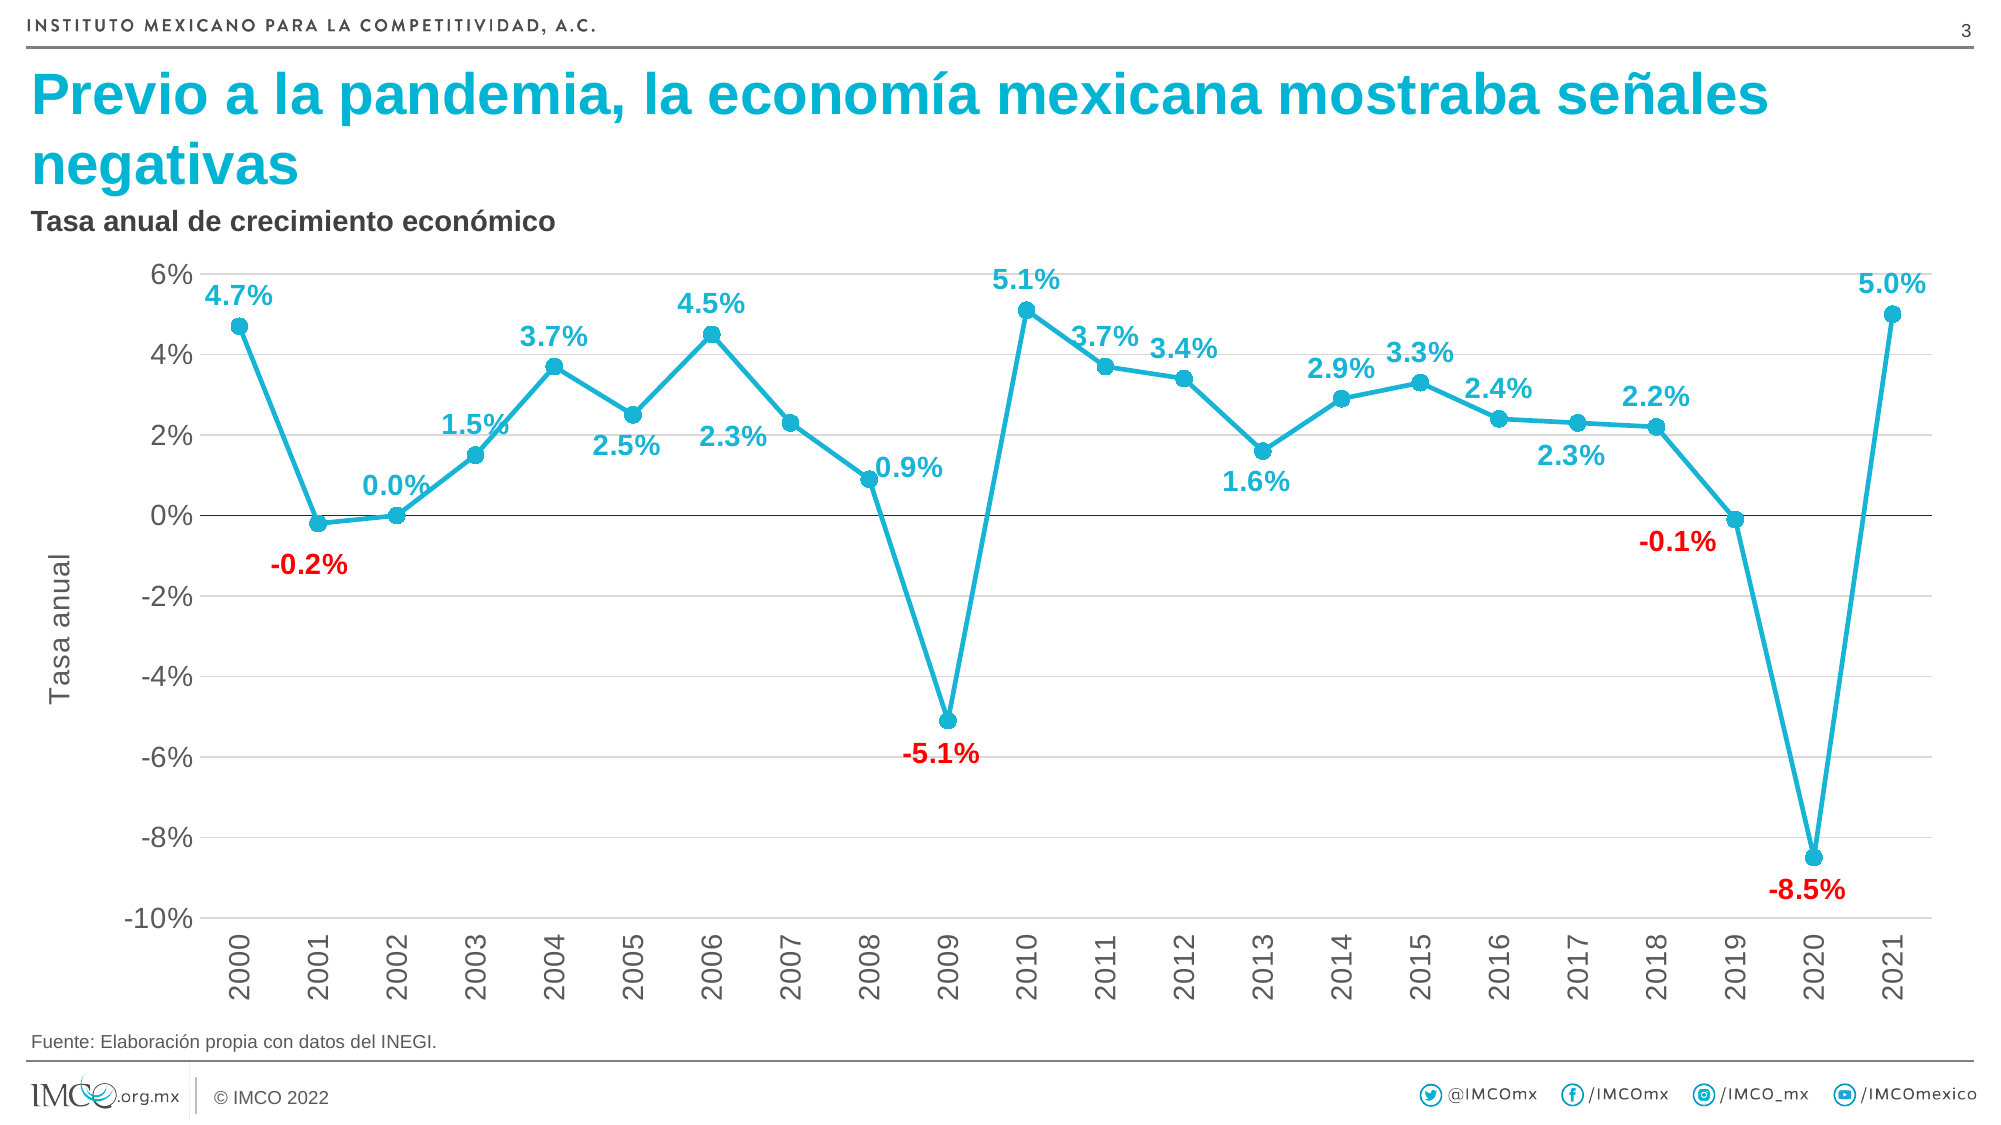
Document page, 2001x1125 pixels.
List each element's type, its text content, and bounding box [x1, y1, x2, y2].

picture [20, 10, 602, 42]
slide_number 2 [1536, 10, 1987, 71]
text_box Tasa anual de crecimiento económico [15, 195, 1872, 238]
chart [7, 241, 1972, 1018]
list Fuente: Elaboración propia con datos del INEGI. [15, 1029, 1965, 1060]
picture [1406, 1055, 1988, 1125]
picture [19, 1060, 190, 1120]
title Previo a la pandemia, la economía mexicana mostraba señales negativas [16, 50, 1916, 204]
